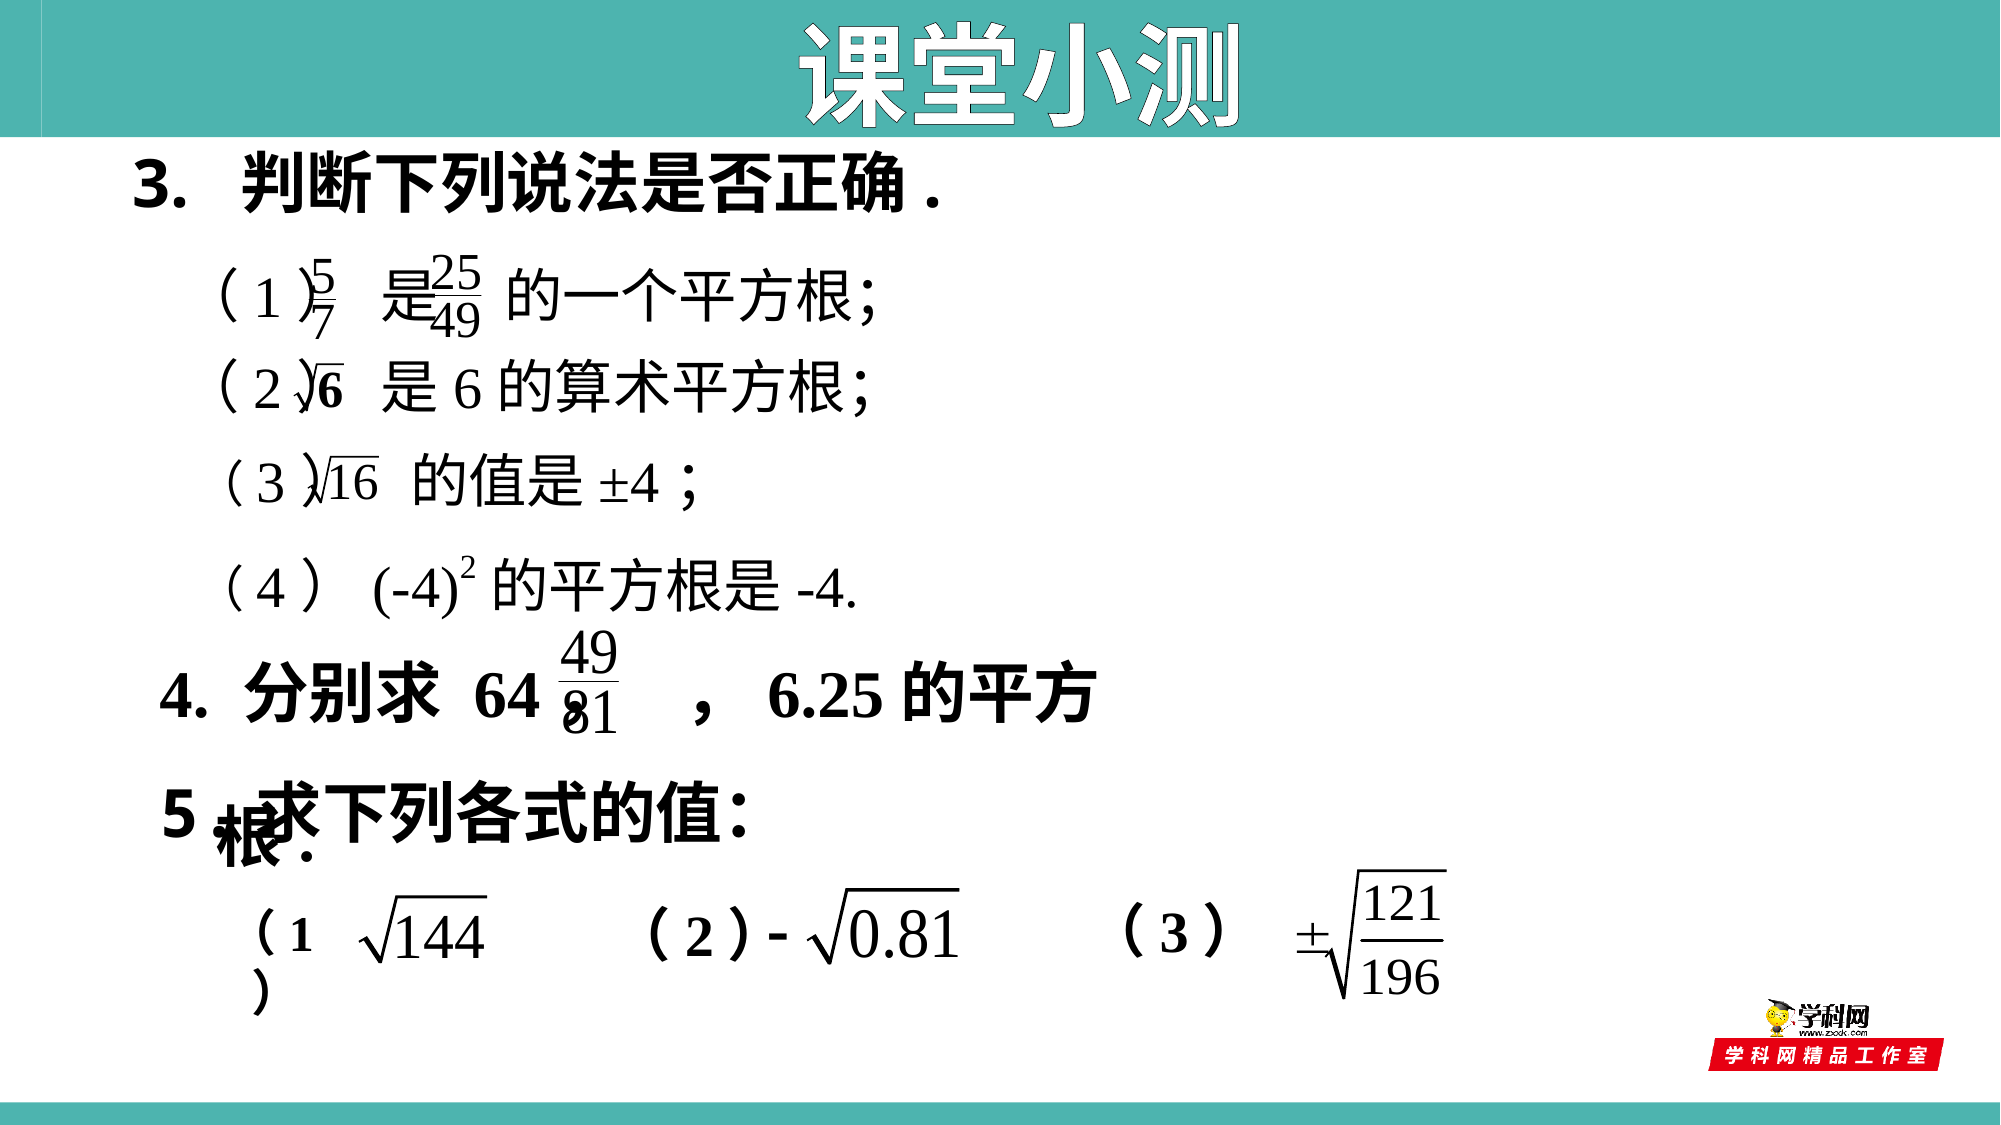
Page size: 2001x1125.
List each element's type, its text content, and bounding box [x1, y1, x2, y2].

text_box [0, 1100, 2000, 1125]
text_box （1） [190, 893, 363, 1029]
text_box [179, 436, 818, 523]
text_box 3. 判断下列说法是否正确. [117, 149, 1429, 228]
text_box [144, 578, 1120, 740]
picture [1708, 1038, 1944, 1071]
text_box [166, 248, 942, 342]
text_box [347, 883, 498, 975]
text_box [757, 874, 976, 982]
picture [1766, 999, 1869, 1037]
text_box （2） [555, 891, 752, 976]
text_box （4）(-4)2的平方根是-4. [179, 537, 955, 577]
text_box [1282, 857, 1456, 1011]
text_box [0, 0, 2000, 138]
text_box 5.求下列各式的值： [144, 763, 1195, 858]
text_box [166, 342, 942, 429]
text_box （3） [1065, 887, 1277, 972]
